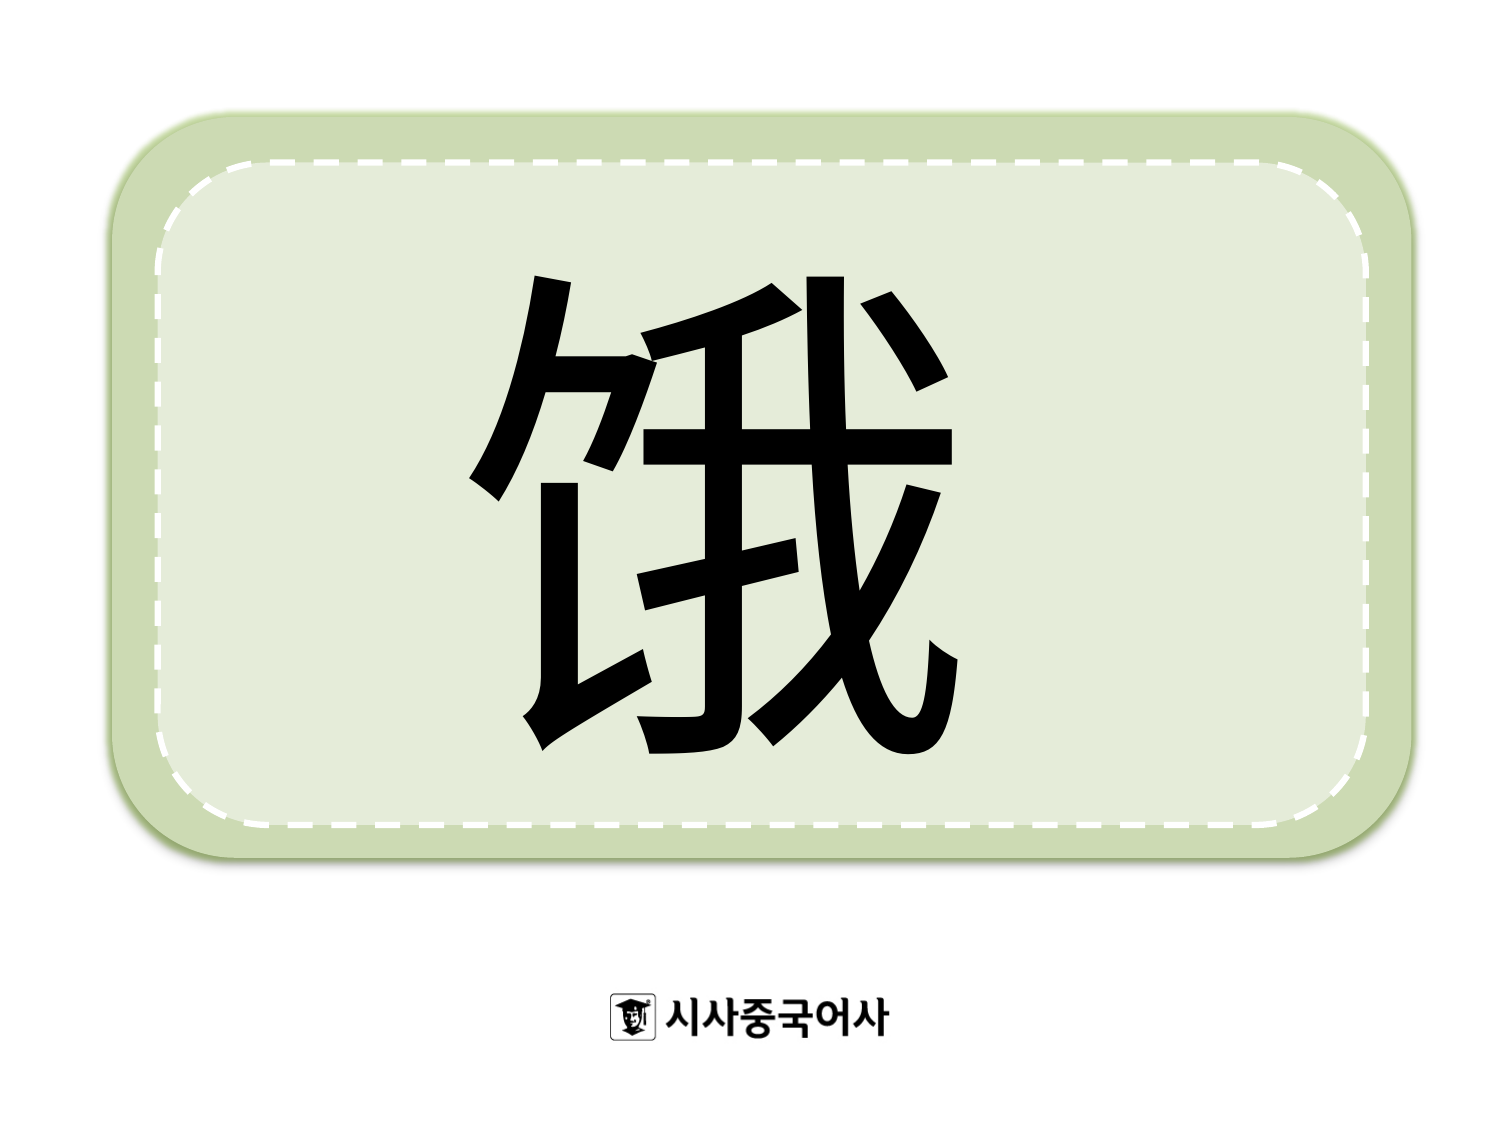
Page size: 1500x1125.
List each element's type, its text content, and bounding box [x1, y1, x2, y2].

text_box 饿 [171, 172, 1380, 836]
text_box [162, 160, 1371, 824]
picture [602, 987, 898, 1047]
